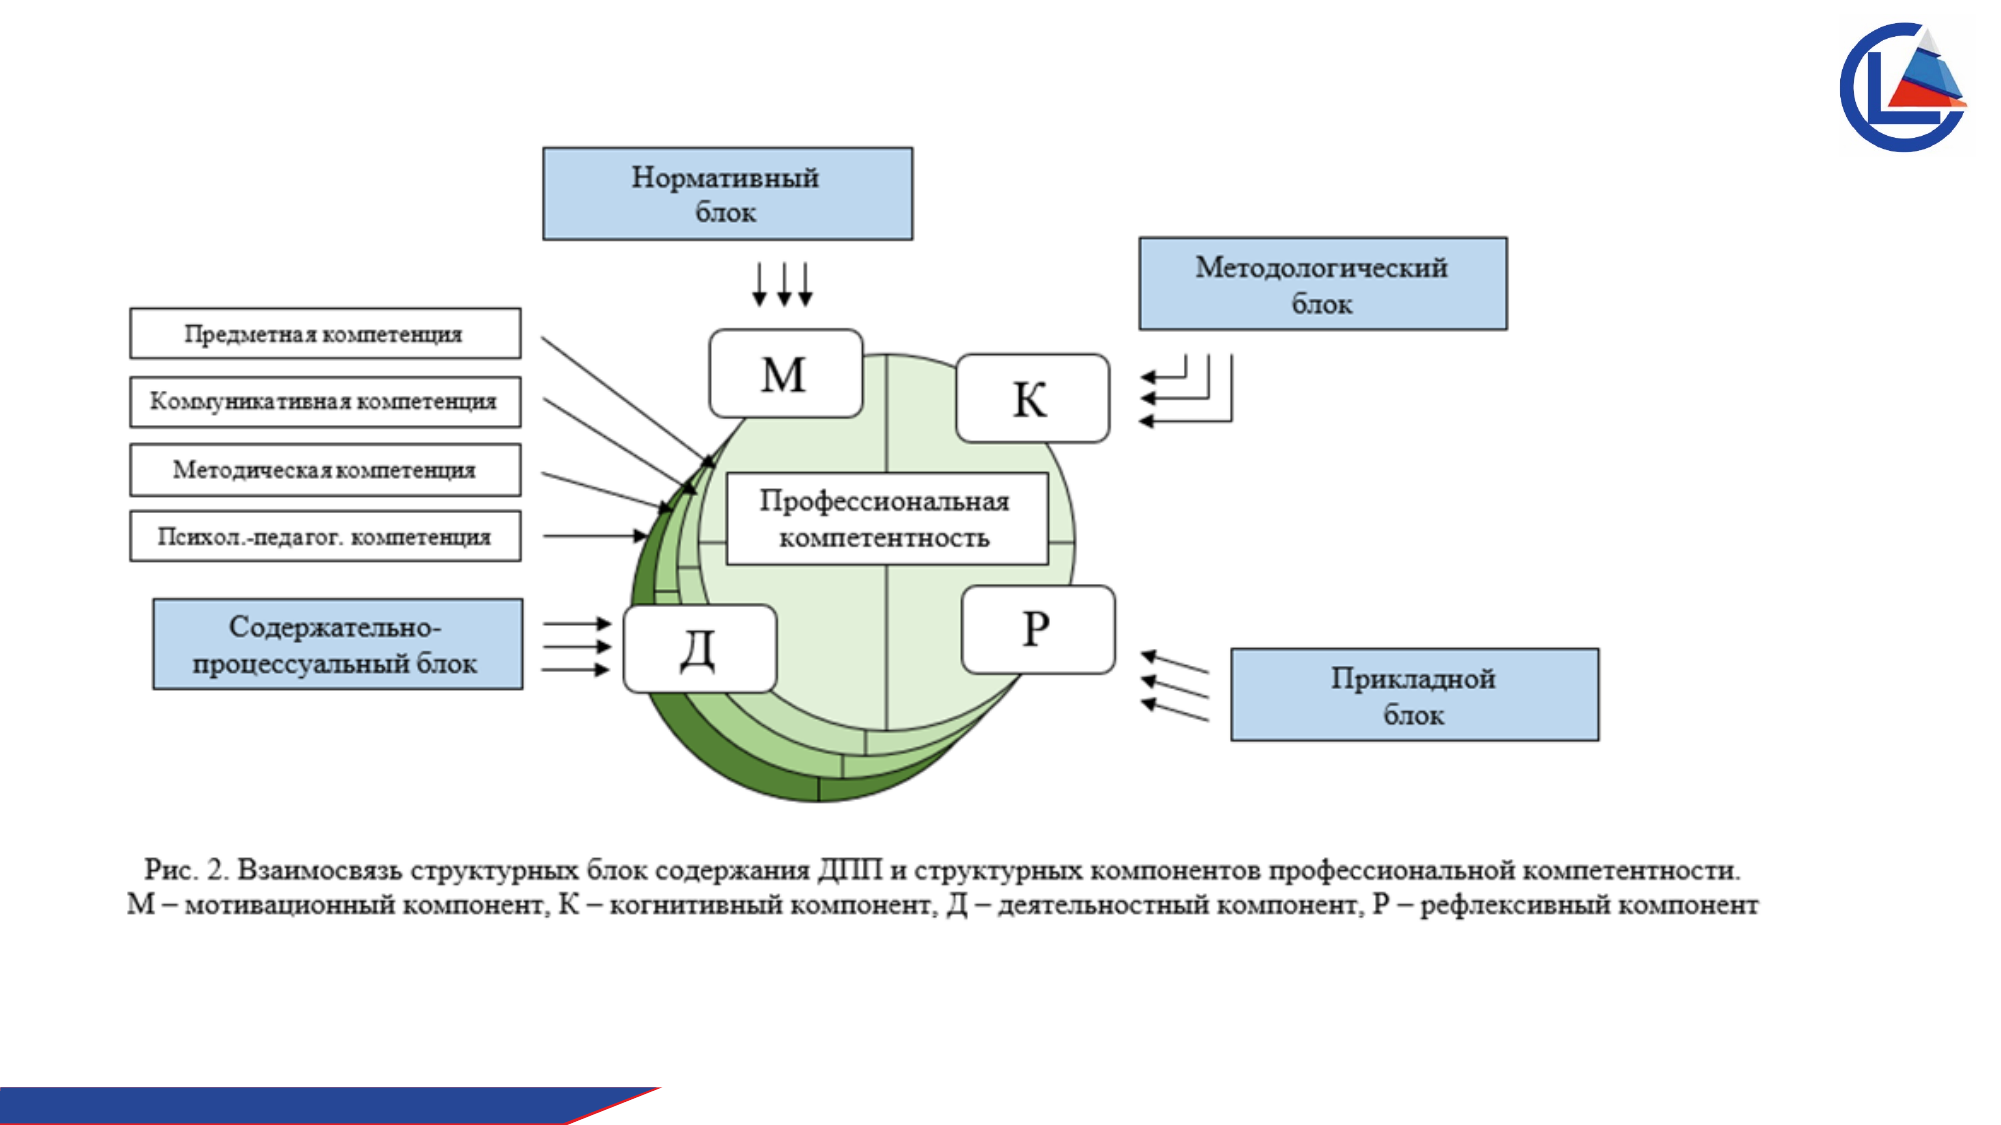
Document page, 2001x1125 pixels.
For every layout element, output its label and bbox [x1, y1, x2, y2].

picture [1839, 14, 1976, 157]
picture [109, 132, 1772, 935]
